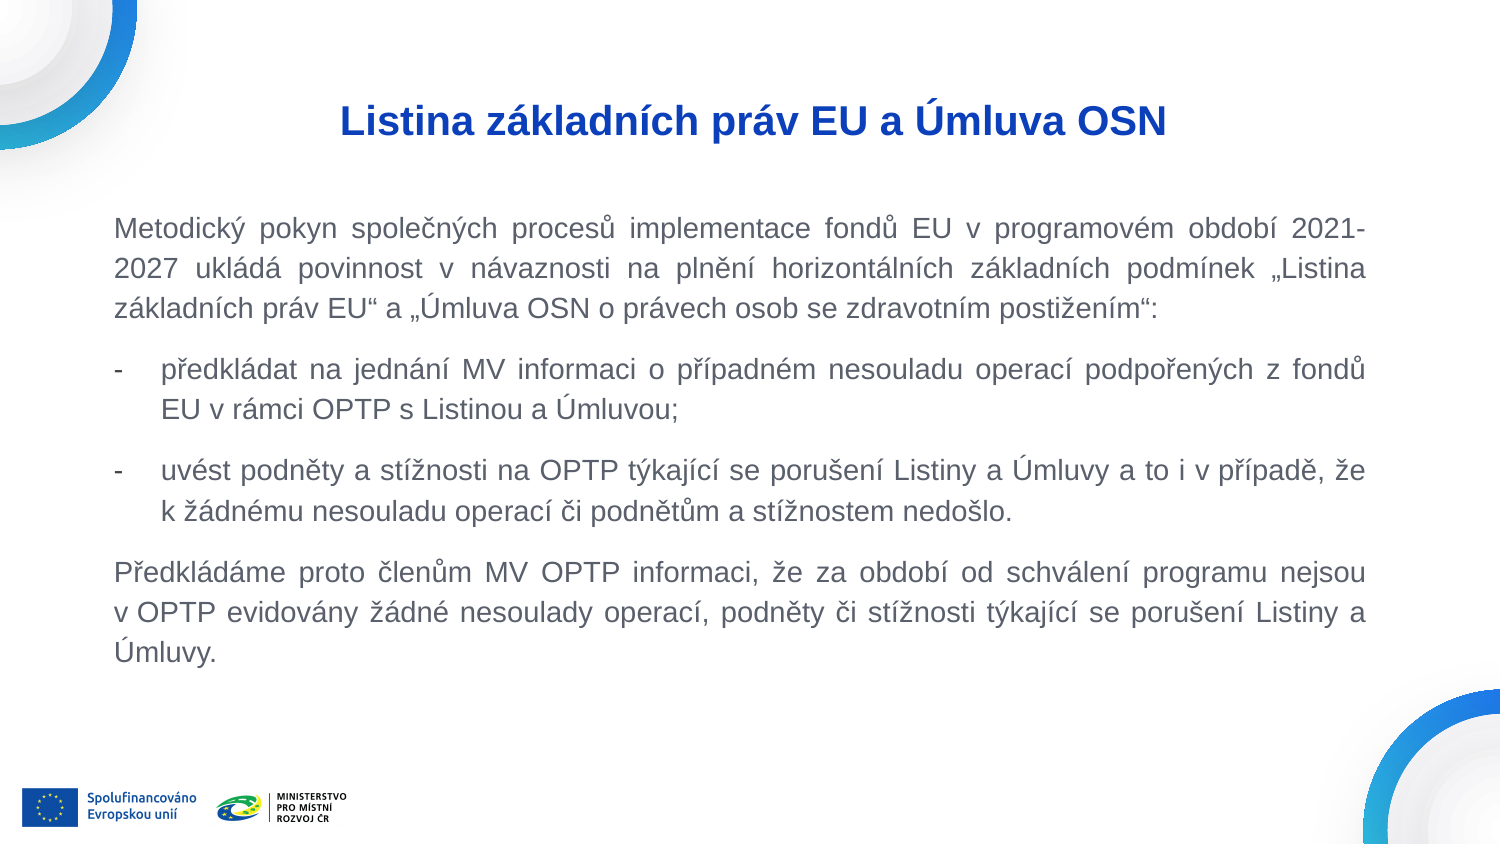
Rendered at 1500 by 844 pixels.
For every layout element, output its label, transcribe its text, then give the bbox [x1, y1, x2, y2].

picture [21, 787, 349, 828]
title Listina základních práv EU a Úmluva OSN [120, 61, 1387, 177]
subtitle Metodický pokyn společných procesů implementace fondů EU v programovém období 2021-2027 ukládá povinnost v návaznosti na plnění horizontálních základních podmínek „Listina základních práv EU“ a „Úmluva OSN o právech osob se zdravotním postižením“: předkládat na jednání MV informaci o případném nesouladu operací podpořených z fondů EU v rámci OPTP s Listinou a Úmluvou; uvést podněty a stížnosti na OPTP týkající se porušení Listiny a Úmluvy a to i v případě, že k žádnému nesouladu operací či podnětům a stížnostem nedošlo. Předkládáme proto členům MV OPTP informaci, že za období od schválení programu nejsou v OPTP evidovány žádné nesoulady operací, podněty či stížnosti týkající se porušení Listiny a Úmluvy. [78, 189, 1384, 789]
